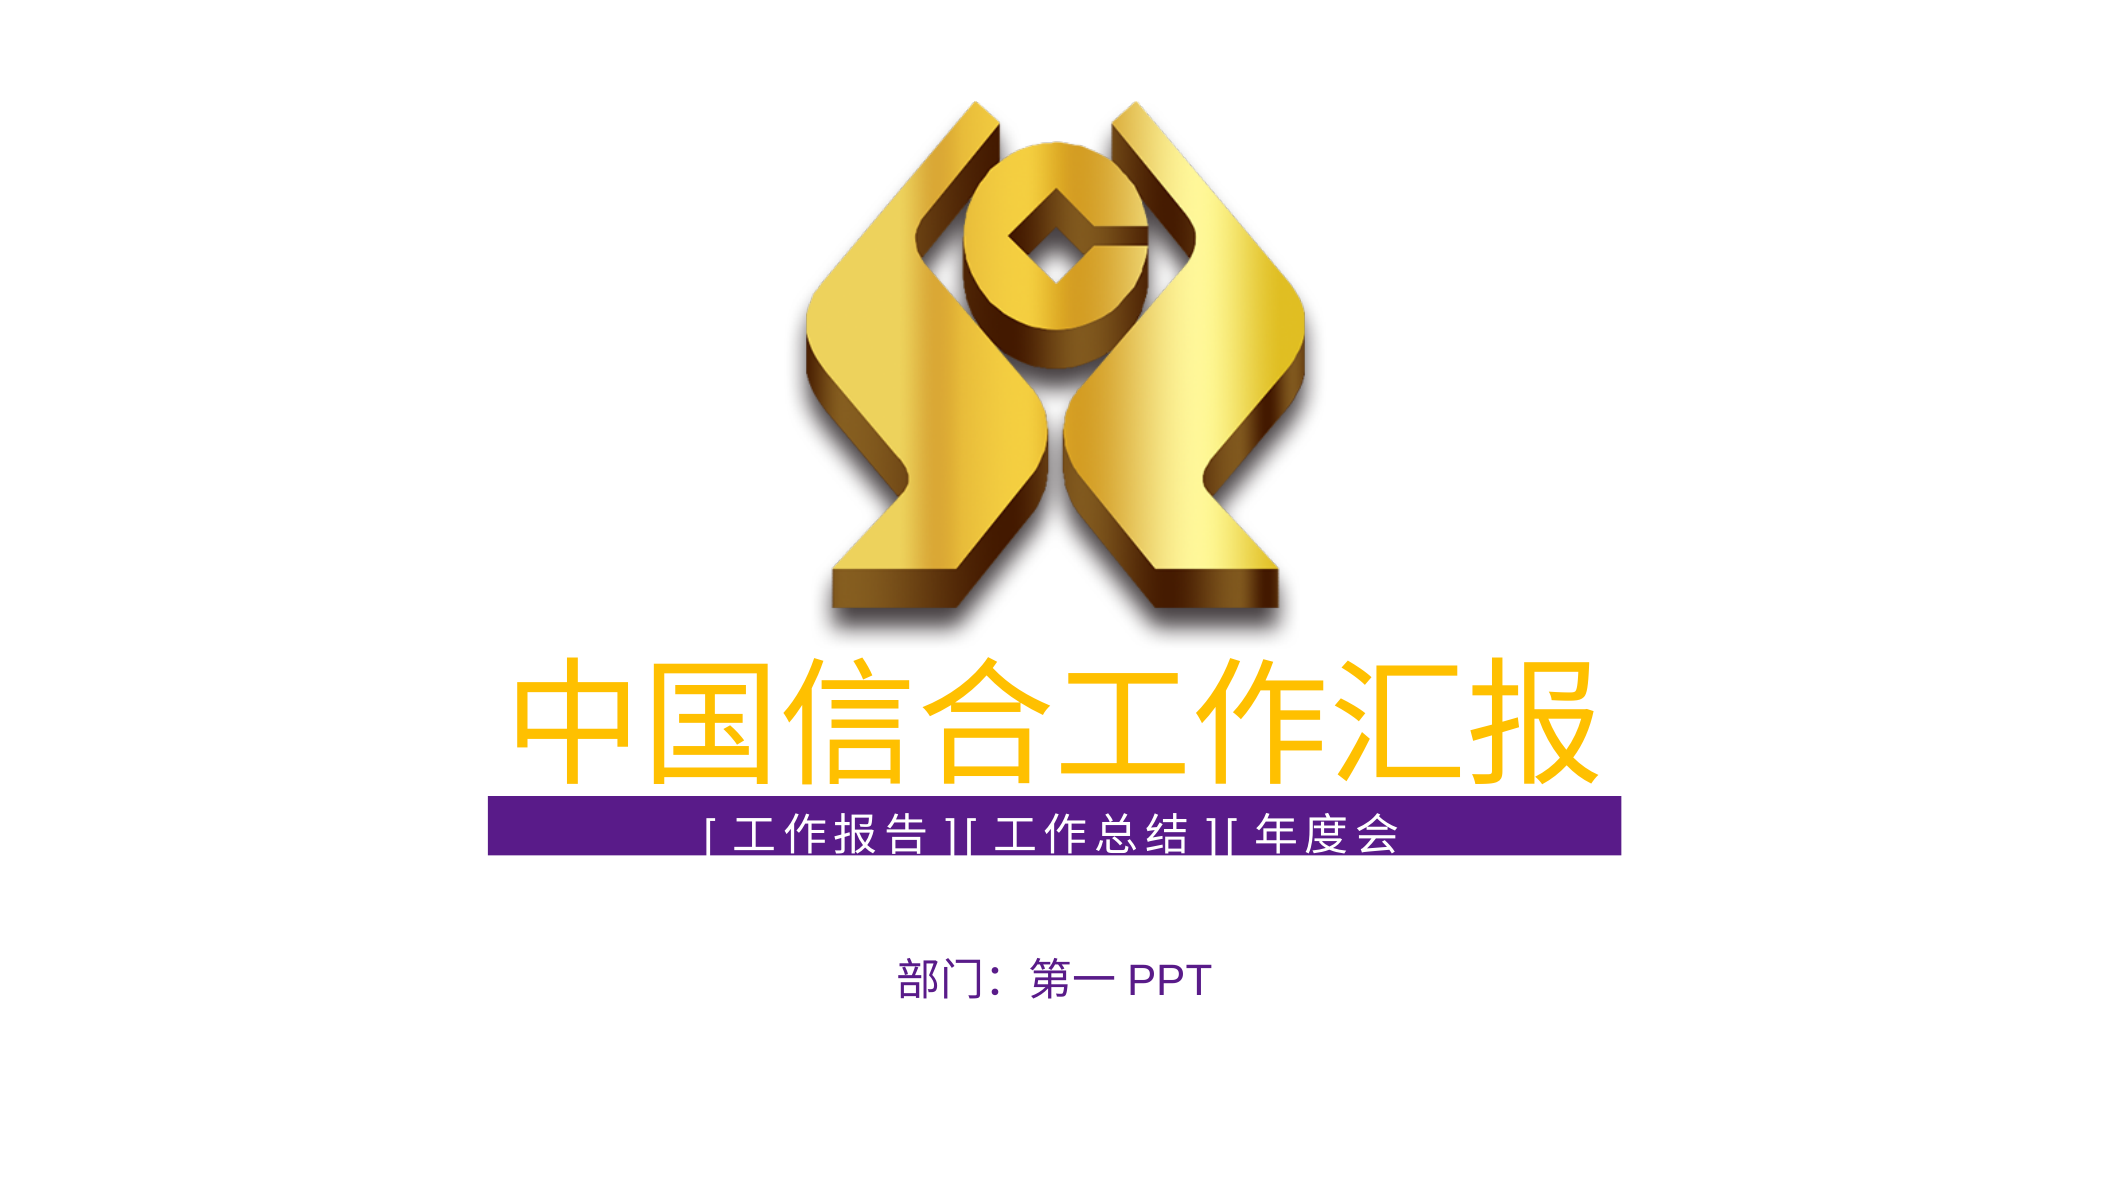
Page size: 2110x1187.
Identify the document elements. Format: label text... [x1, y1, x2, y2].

text_box [工作报告][工作总结][年度会议] [660, 809, 1450, 935]
text_box [1450, 809, 1622, 857]
picture [757, 73, 1352, 678]
text_box 部门：第一PPT [703, 928, 1406, 1012]
text_box 中国信合工作汇报 [432, 628, 1678, 809]
text_box [487, 809, 660, 857]
